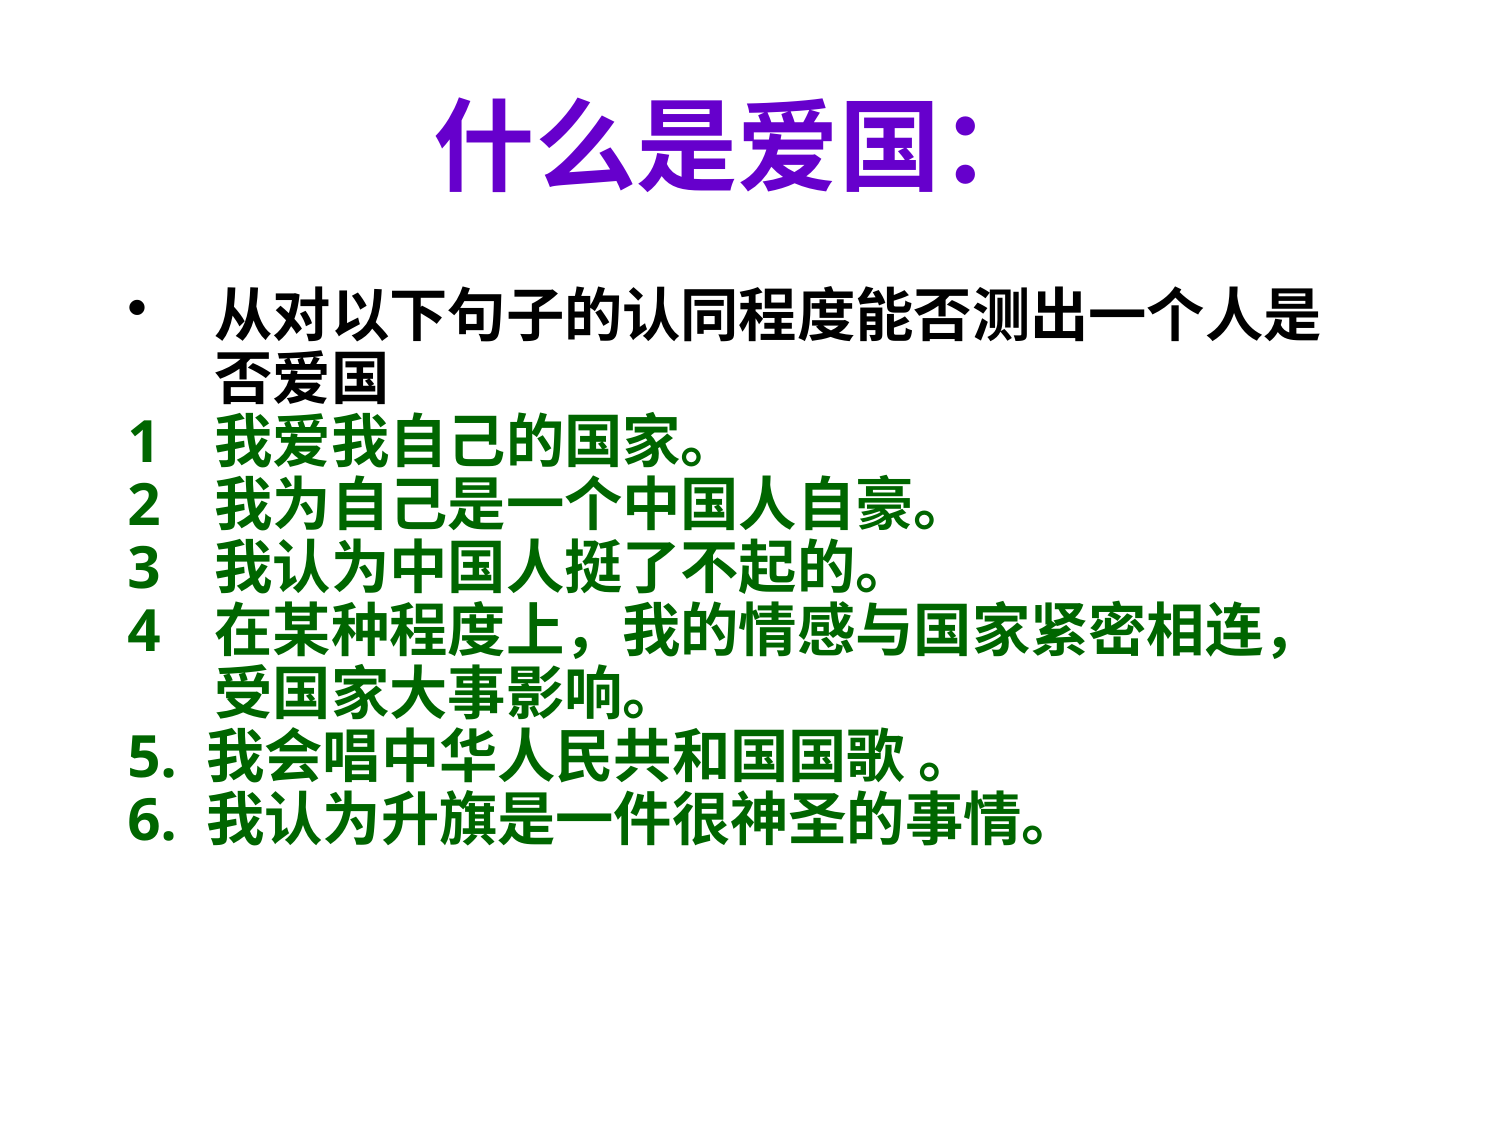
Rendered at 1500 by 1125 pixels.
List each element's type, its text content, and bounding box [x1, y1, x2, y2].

list 从对以下句子的认同程度能否测出一个人是否爱国 我爱我自己的国家。 我为自己是一个中国人自豪。 我认为中国人挺了不起的。 在某种程度上，我的情感与国家紧密相连，受国家大事影响。 5. 我会唱中华人民共和国国歌 。 6. 我认为升旗是一件很神圣的事情。 [111, 278, 1388, 955]
title 什么是爱国： [99, 77, 1376, 209]
